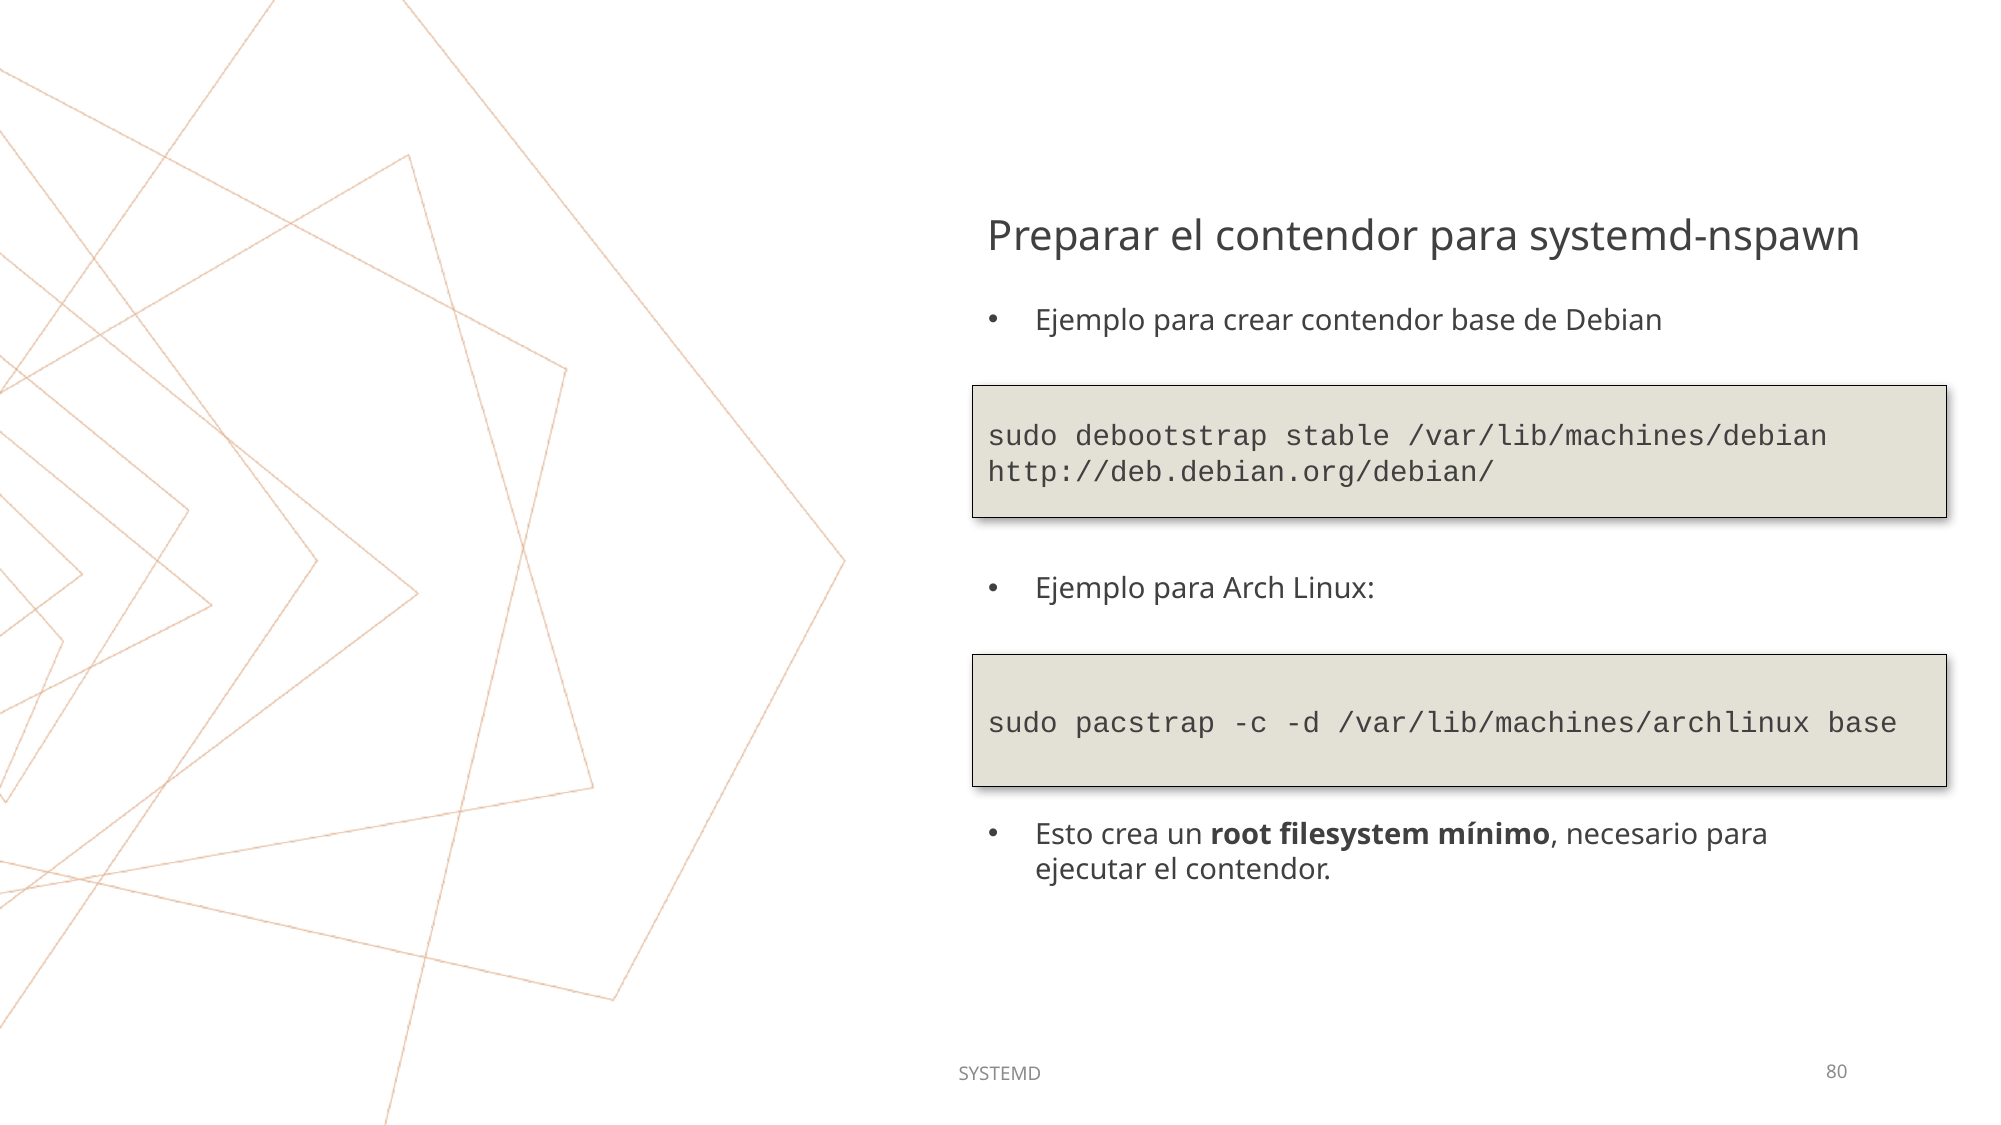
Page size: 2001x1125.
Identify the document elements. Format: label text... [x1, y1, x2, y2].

list Ejemplo para crear contendor base de Debian [973, 293, 1865, 385]
text_box sudo debootstrap stable /var/lib/machines/debian http://deb.debian.org/debian/ [972, 385, 1947, 518]
text_box Esto crea un root filesystem mínimo, necesario para ejecutar el contendor. [973, 807, 1865, 900]
text_box Ejemplo para Arch Linux: [973, 562, 1865, 654]
slide_number 80 [1412, 1042, 1863, 1103]
footer SYSTEMD [662, 1042, 1338, 1103]
text_box Preparar el contendor para systemd-nspawn [972, 201, 1889, 293]
picture [0, 0, 893, 1125]
text_box sudo pacstrap -c -d /var/lib/machines/archlinux base [972, 654, 1947, 787]
